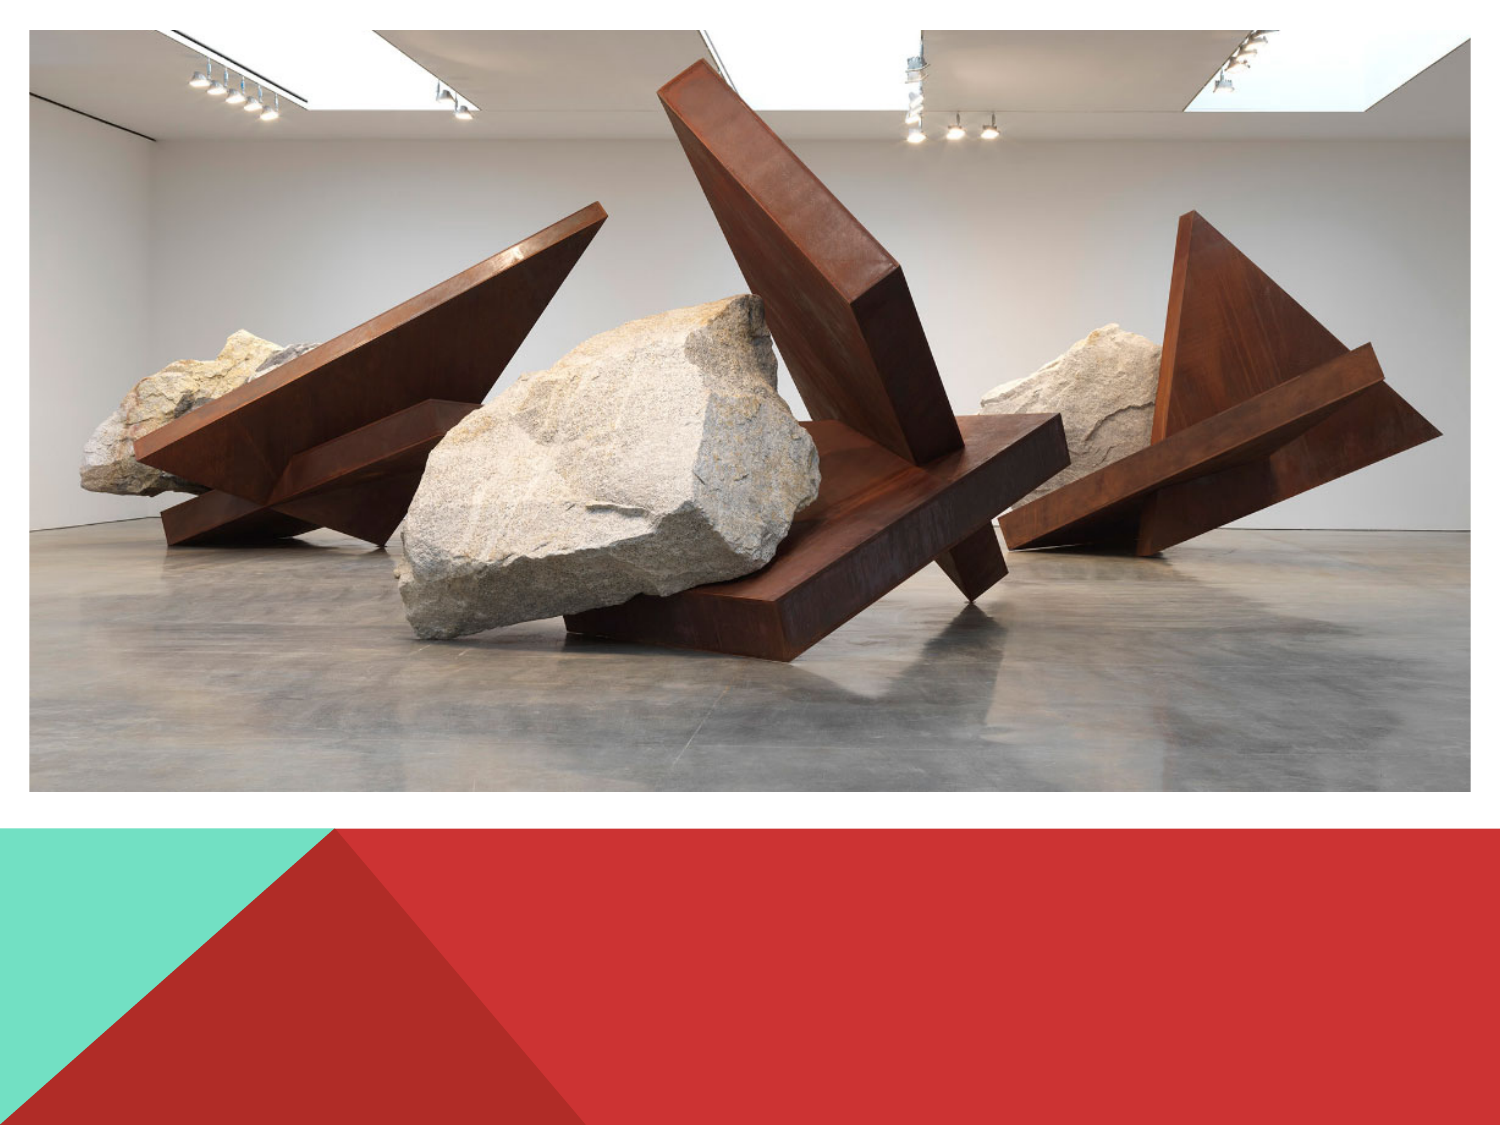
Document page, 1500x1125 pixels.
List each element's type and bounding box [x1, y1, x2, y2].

picture [29, 30, 1471, 799]
